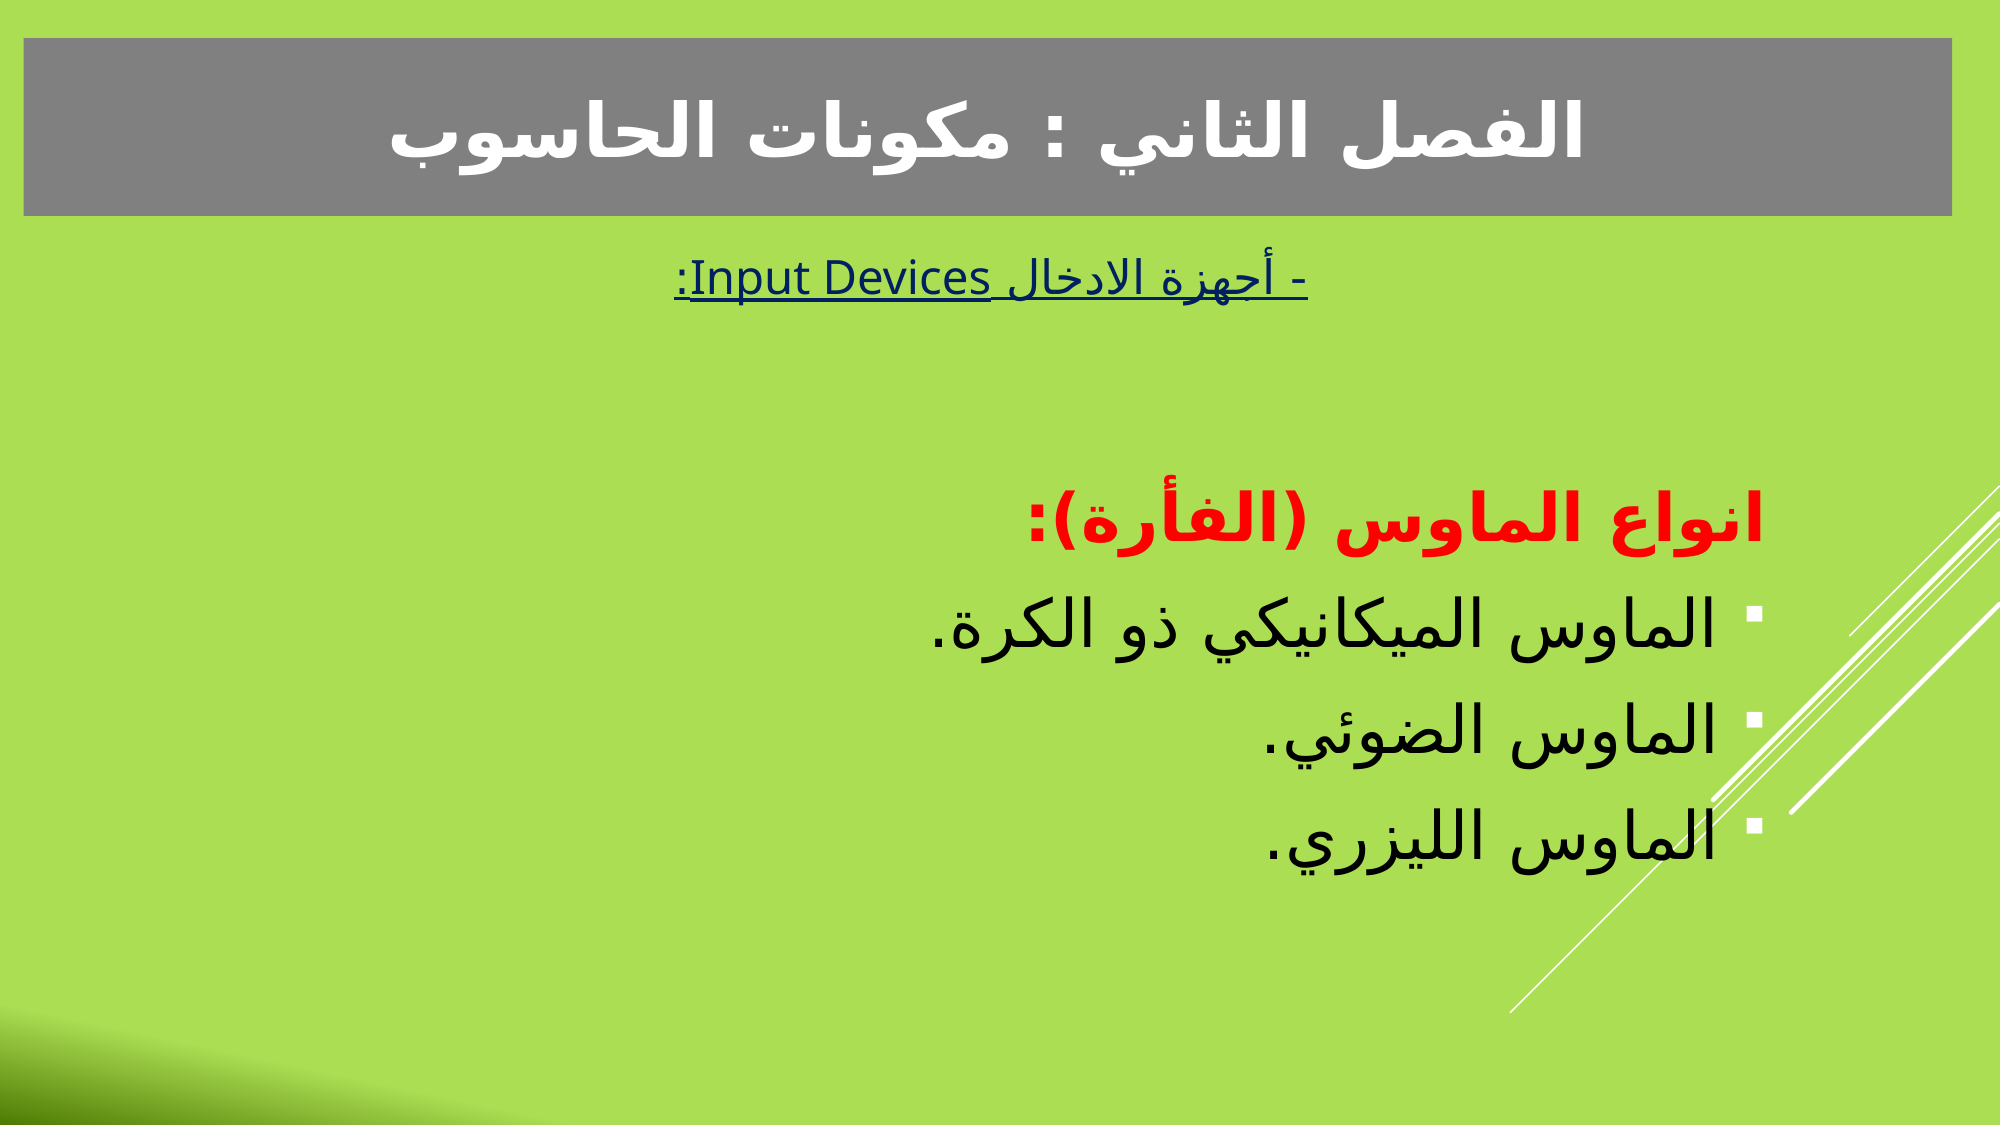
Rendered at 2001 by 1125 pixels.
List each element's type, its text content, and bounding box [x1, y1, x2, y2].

text_box - أجهزة الادخال Input Devices: [653, 220, 1323, 331]
text_box الفصل الثاني : مكونات الحاسوب [23, 38, 1953, 216]
list انواع الماوس (الفأرة): الماوس الميكانيكي ذو الكرة. الماوس الضوئي. الماوس الليزري. [208, 347, 1782, 1106]
